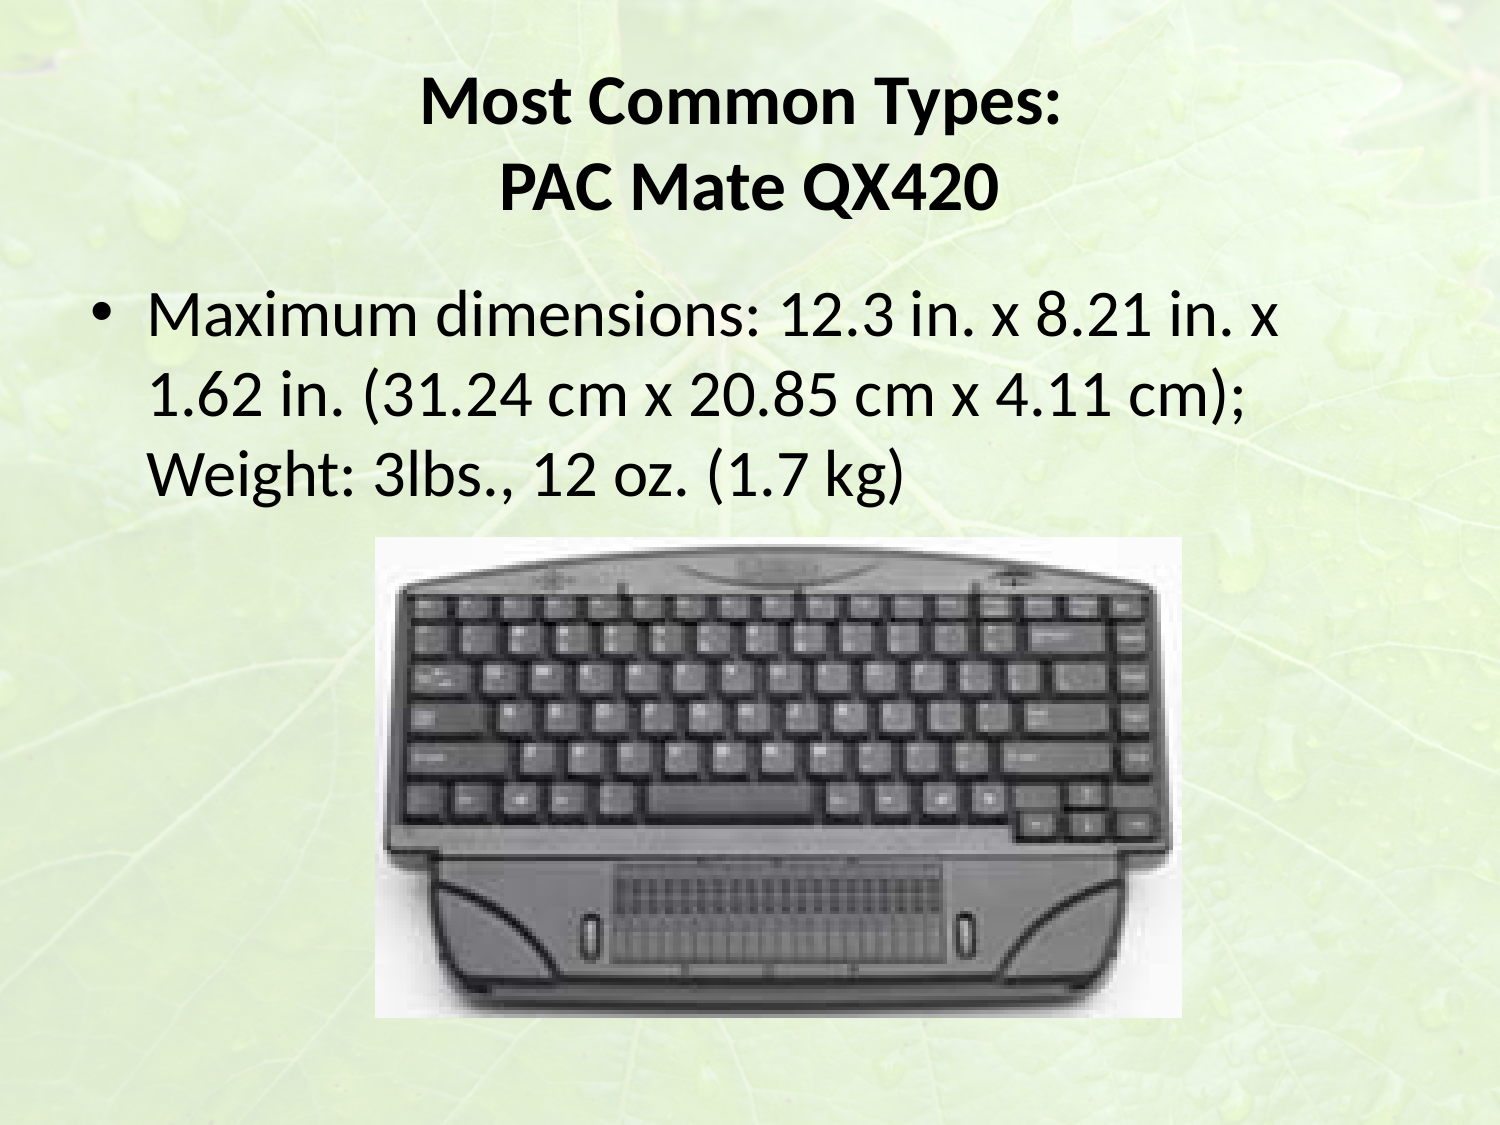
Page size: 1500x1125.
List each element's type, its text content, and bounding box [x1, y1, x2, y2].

list Maximum dimensions: 12.3 in. x 8.21 in. x 1.62 in. (31.24 cm x 20.85 cm x 4.11 cm); Weight: 3lbs., 12 oz. (1.7 kg) [75, 262, 1425, 1005]
title Most Common Types: PAC Mate QX420 [75, 45, 1425, 233]
picture [374, 537, 1182, 1019]
